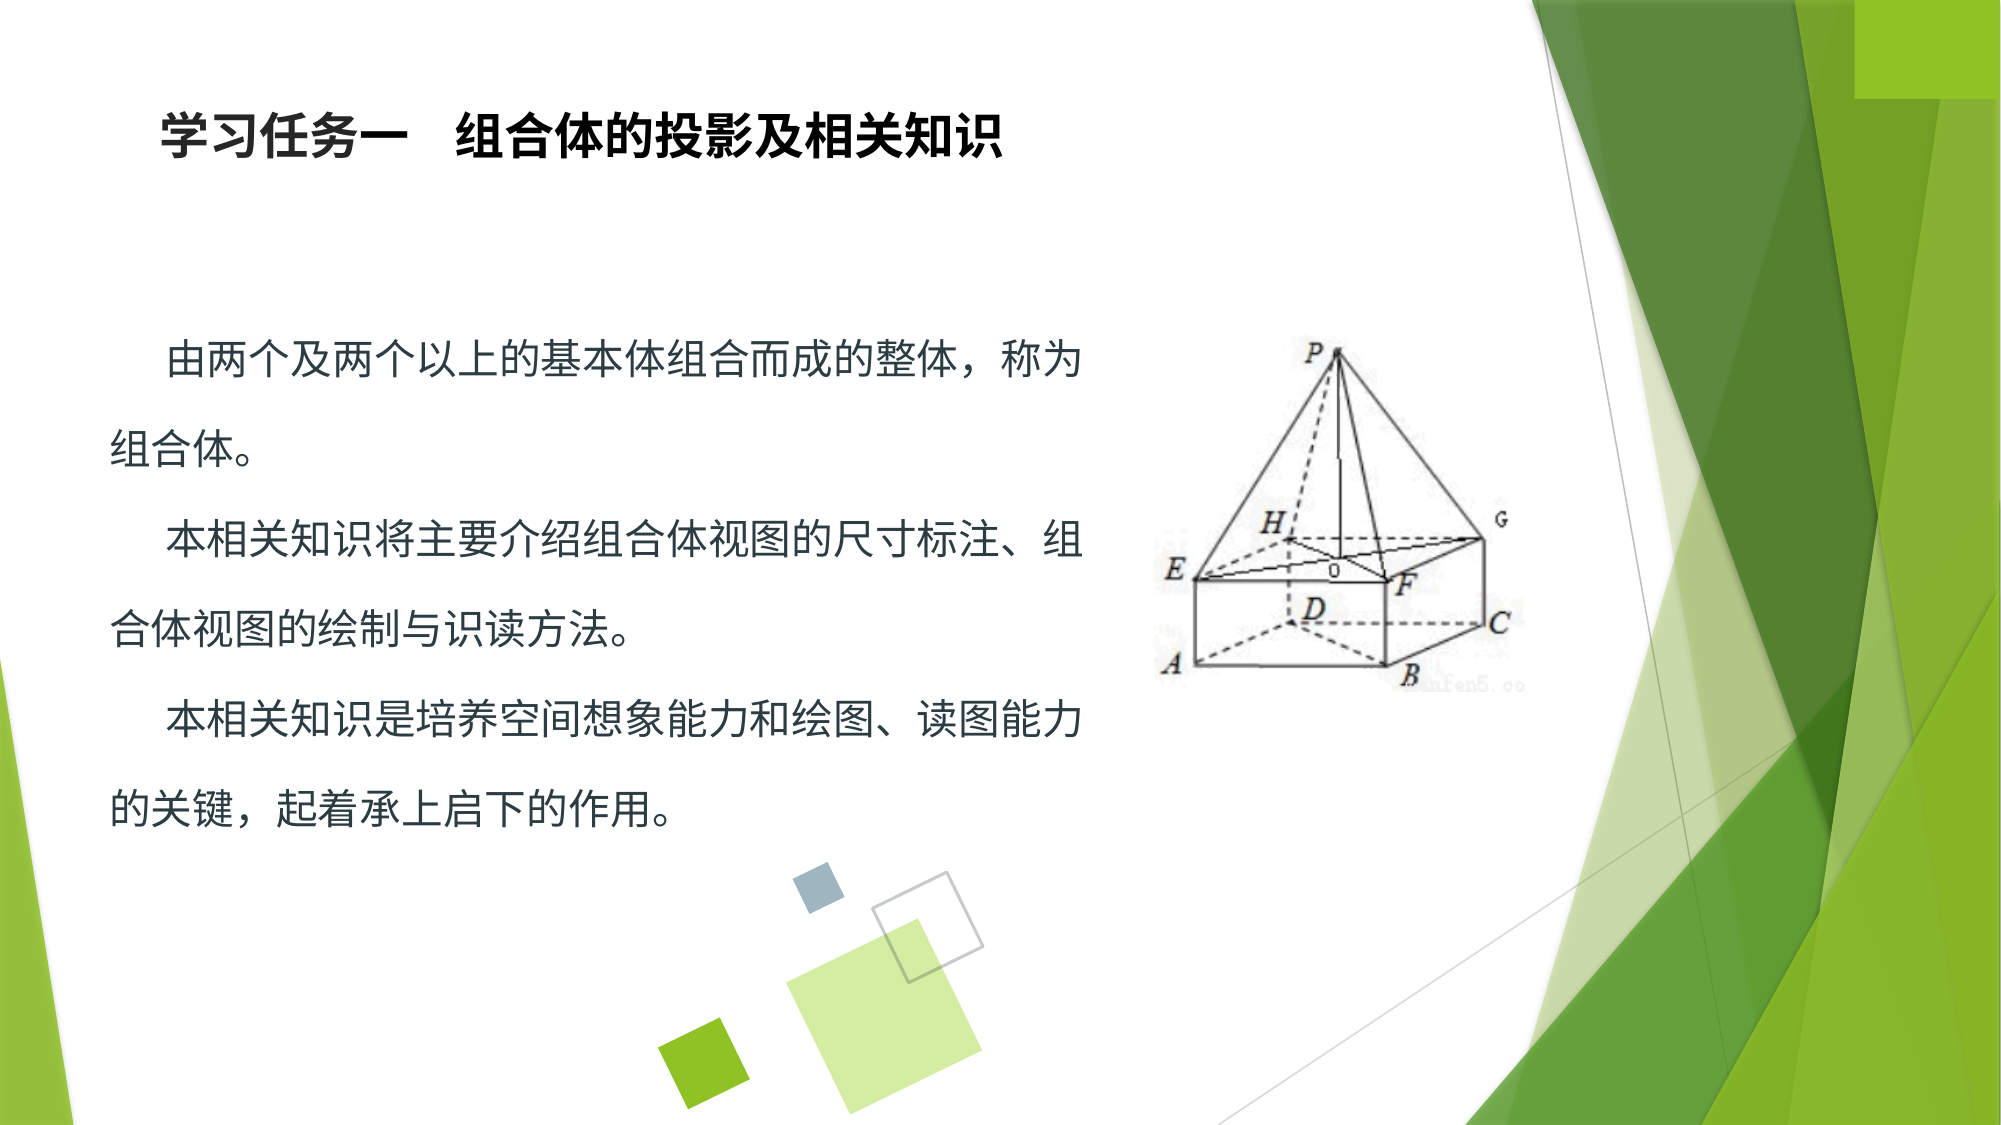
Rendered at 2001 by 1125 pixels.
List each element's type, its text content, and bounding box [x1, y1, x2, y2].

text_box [654, 859, 989, 1121]
text_box 学习任务一 组合体的投影及相关知识 [144, 85, 1856, 216]
text_box [1853, 0, 2000, 100]
picture [1149, 331, 1526, 692]
text_box 由两个及两个以上的基本体组合而成的整体，称为组合体。 本相关知识将主要介绍组合体视图的尺寸标注、组合体视图的绘制与识读方法。 本相关知识是培养空间想象能力和绘图、读图能力的关键，起着承上启下的作用。 [94, 284, 1115, 841]
